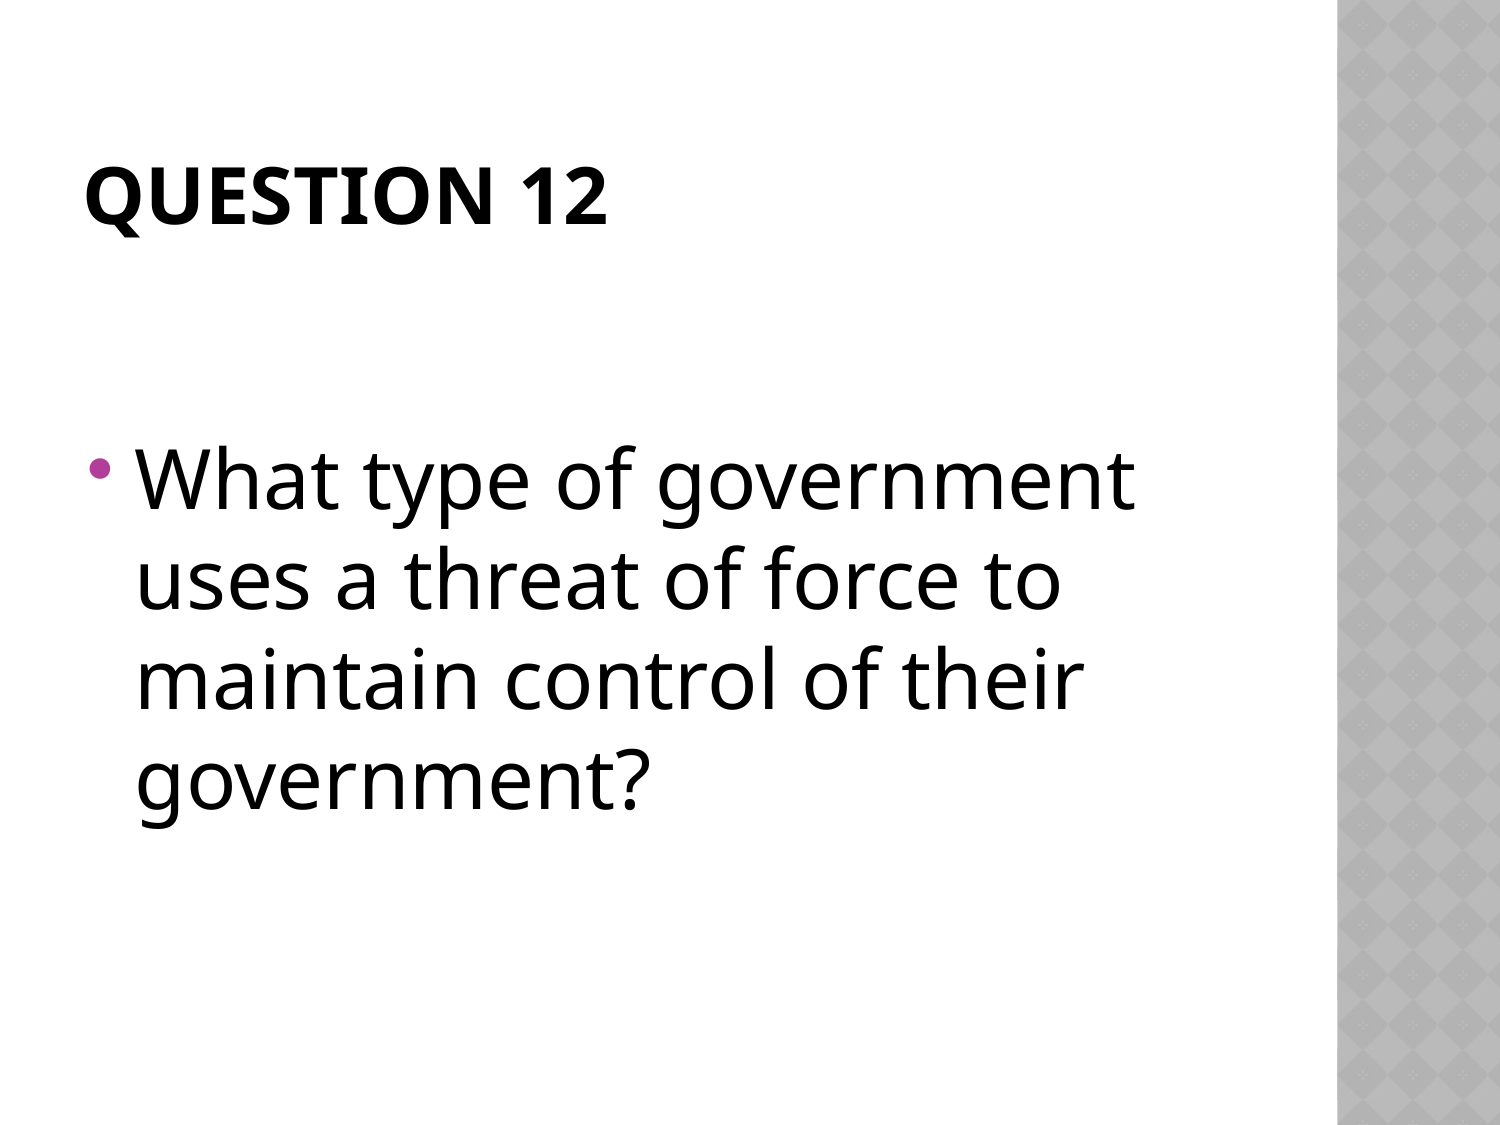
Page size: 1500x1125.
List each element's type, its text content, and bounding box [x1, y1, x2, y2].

title Question 12 [75, 52, 1263, 240]
list What type of government uses a threat of force to maintain control of their government? [75, 264, 1263, 1059]
